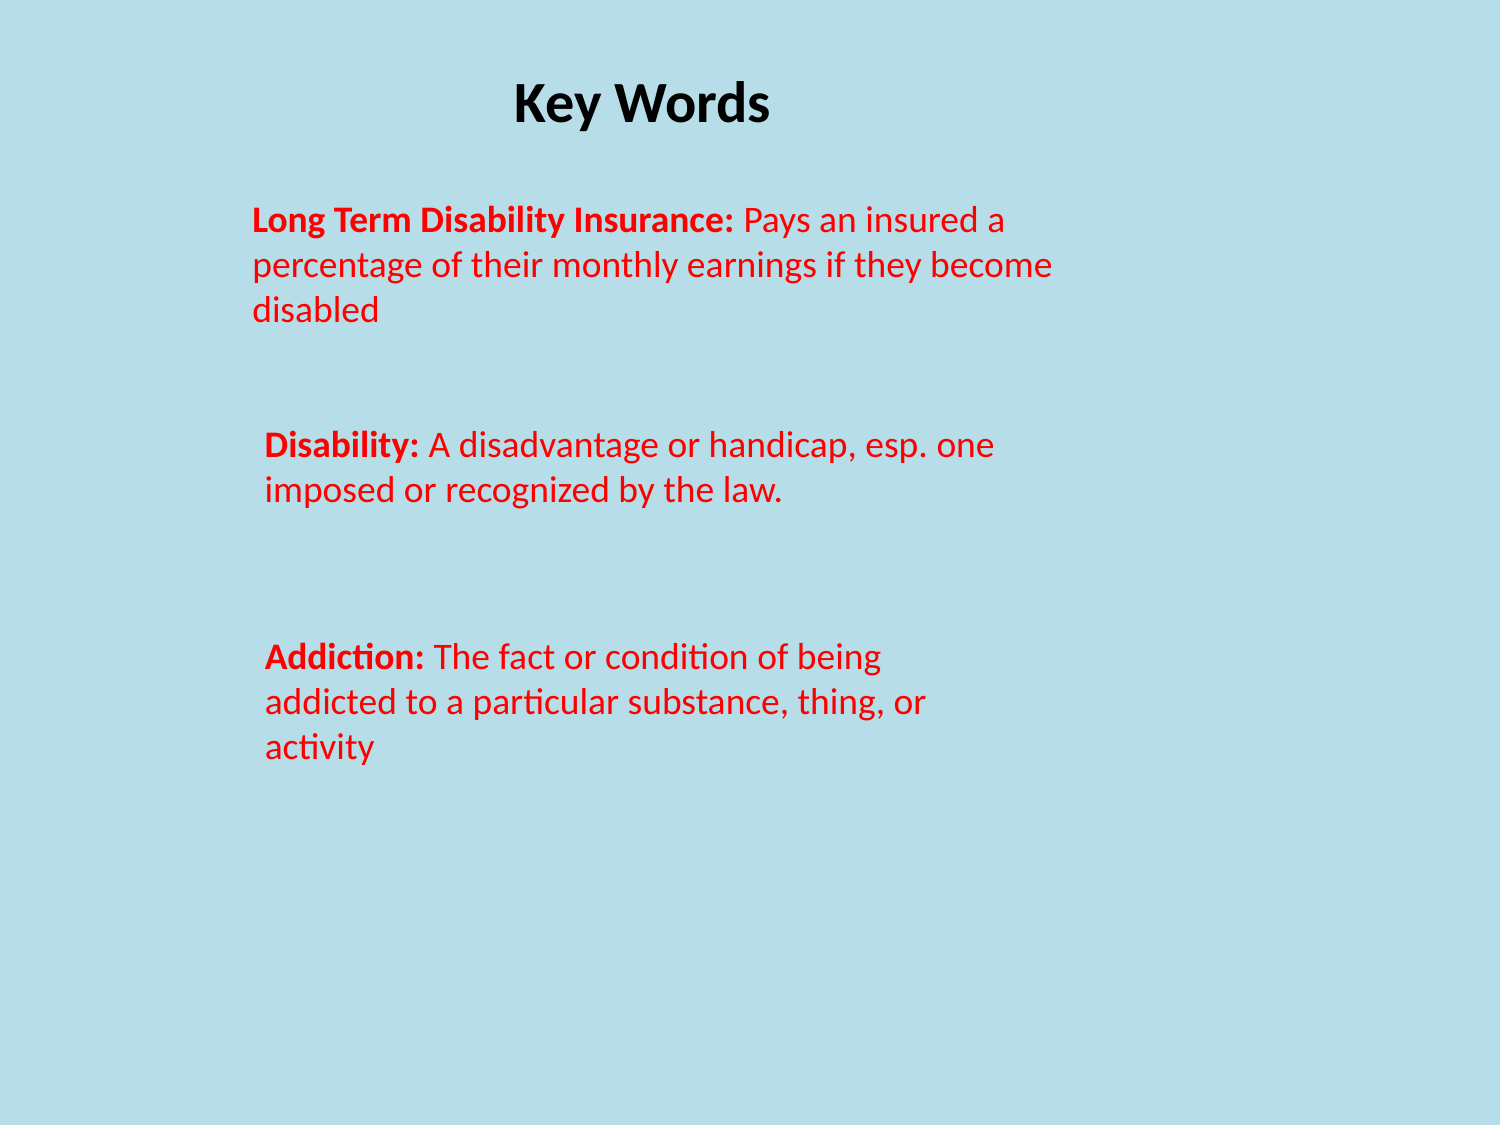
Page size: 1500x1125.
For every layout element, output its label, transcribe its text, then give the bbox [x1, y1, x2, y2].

text_box Key Words [500, 57, 900, 142]
text_box Disability: A disadvantage or handicap, esp. one imposed or recognized by the law. [249, 412, 1075, 518]
text_box Addiction: The fact or condition of being addicted to a particular substance, thing, or activity [249, 624, 975, 775]
text_box Long Term Disability Insurance: Pays an insured a percentage of their monthly earnings if they become disabled [237, 187, 1075, 383]
